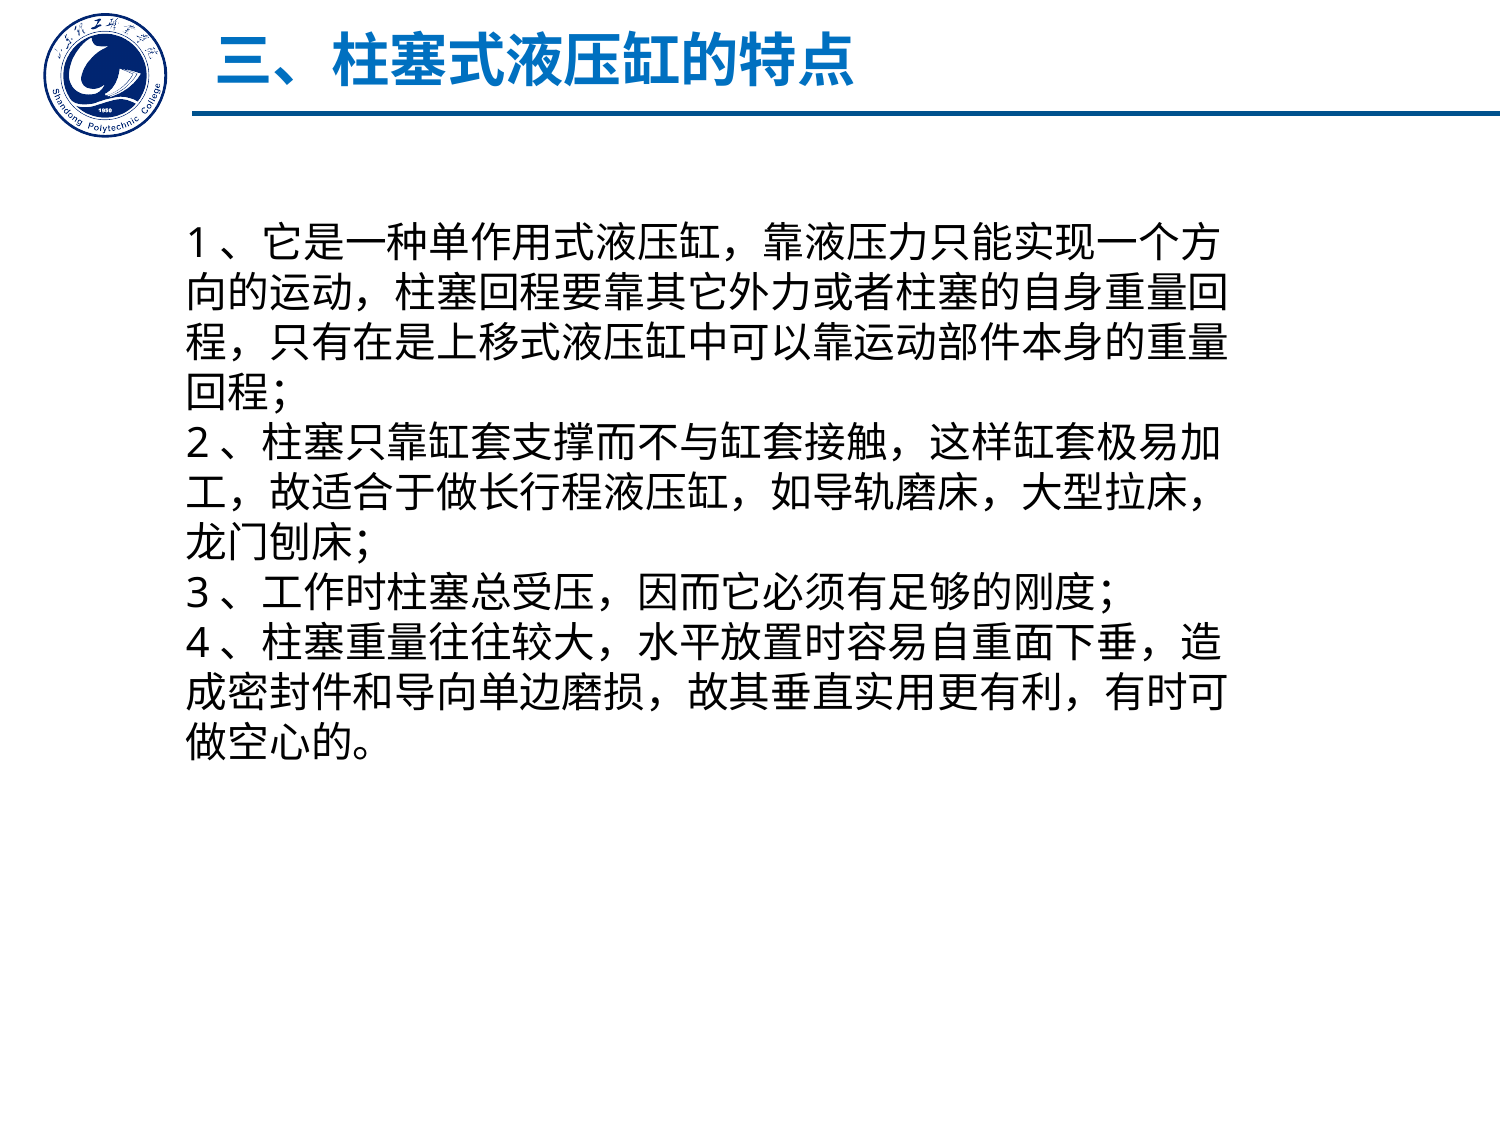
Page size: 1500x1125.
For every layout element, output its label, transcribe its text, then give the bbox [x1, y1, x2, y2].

picture [43, 7, 174, 138]
text_box 三、柱塞式液压缸的特点 [199, 16, 1477, 102]
text_box 1、它是一种单作用式液压缸，靠液压力只能实现一个方向的运动，柱塞回程要靠其它外力或者柱塞的自身重量回程，只有在是上移式液压缸中可以靠运动部件本身的重量回程； 2、柱塞只靠缸套支撑而不与缸套接触，这样缸套极易加工，故适合于做长行程液压缸，如导轨磨床，大型拉床，龙门刨床； 3、工作时柱塞总受压，因而它必须有足够的刚度； 4、柱塞重量往往较大，水平放置时容易自重面下垂，造成密封件和导向单边磨损，故其垂直实用更有利，有时可做空心的。 [171, 208, 1258, 774]
